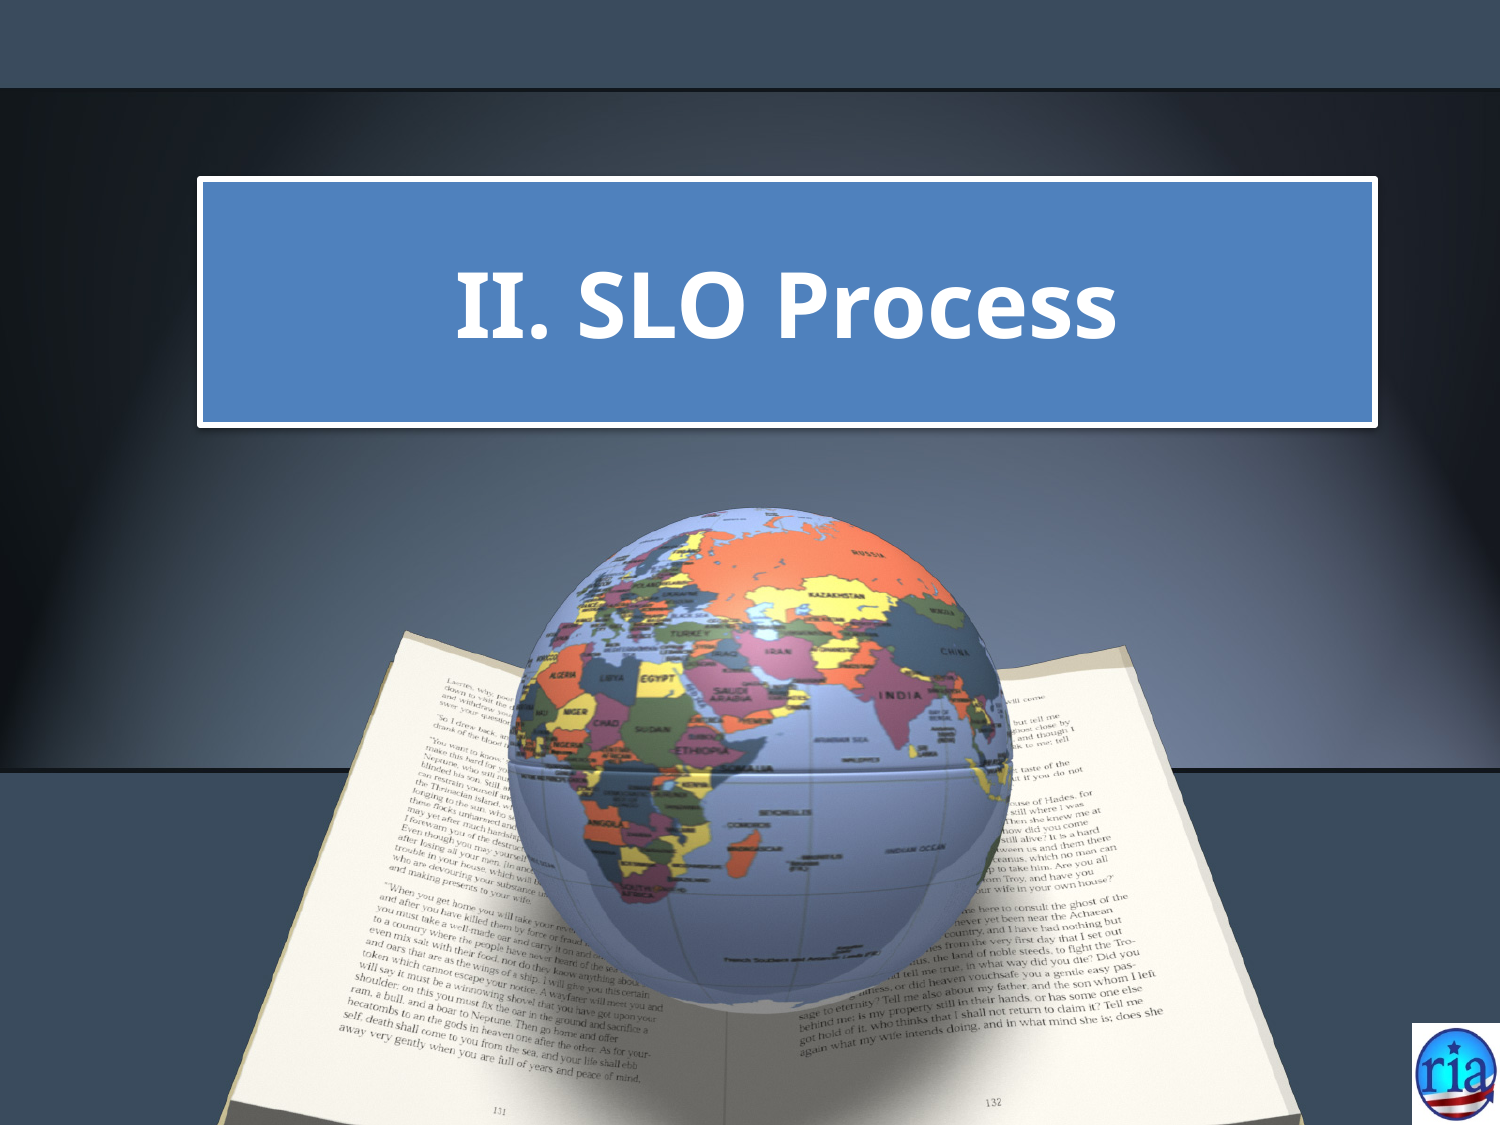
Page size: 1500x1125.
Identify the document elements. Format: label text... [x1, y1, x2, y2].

picture [0, 0, 1500, 1125]
text_box II. SLO Process [197, 176, 1378, 428]
